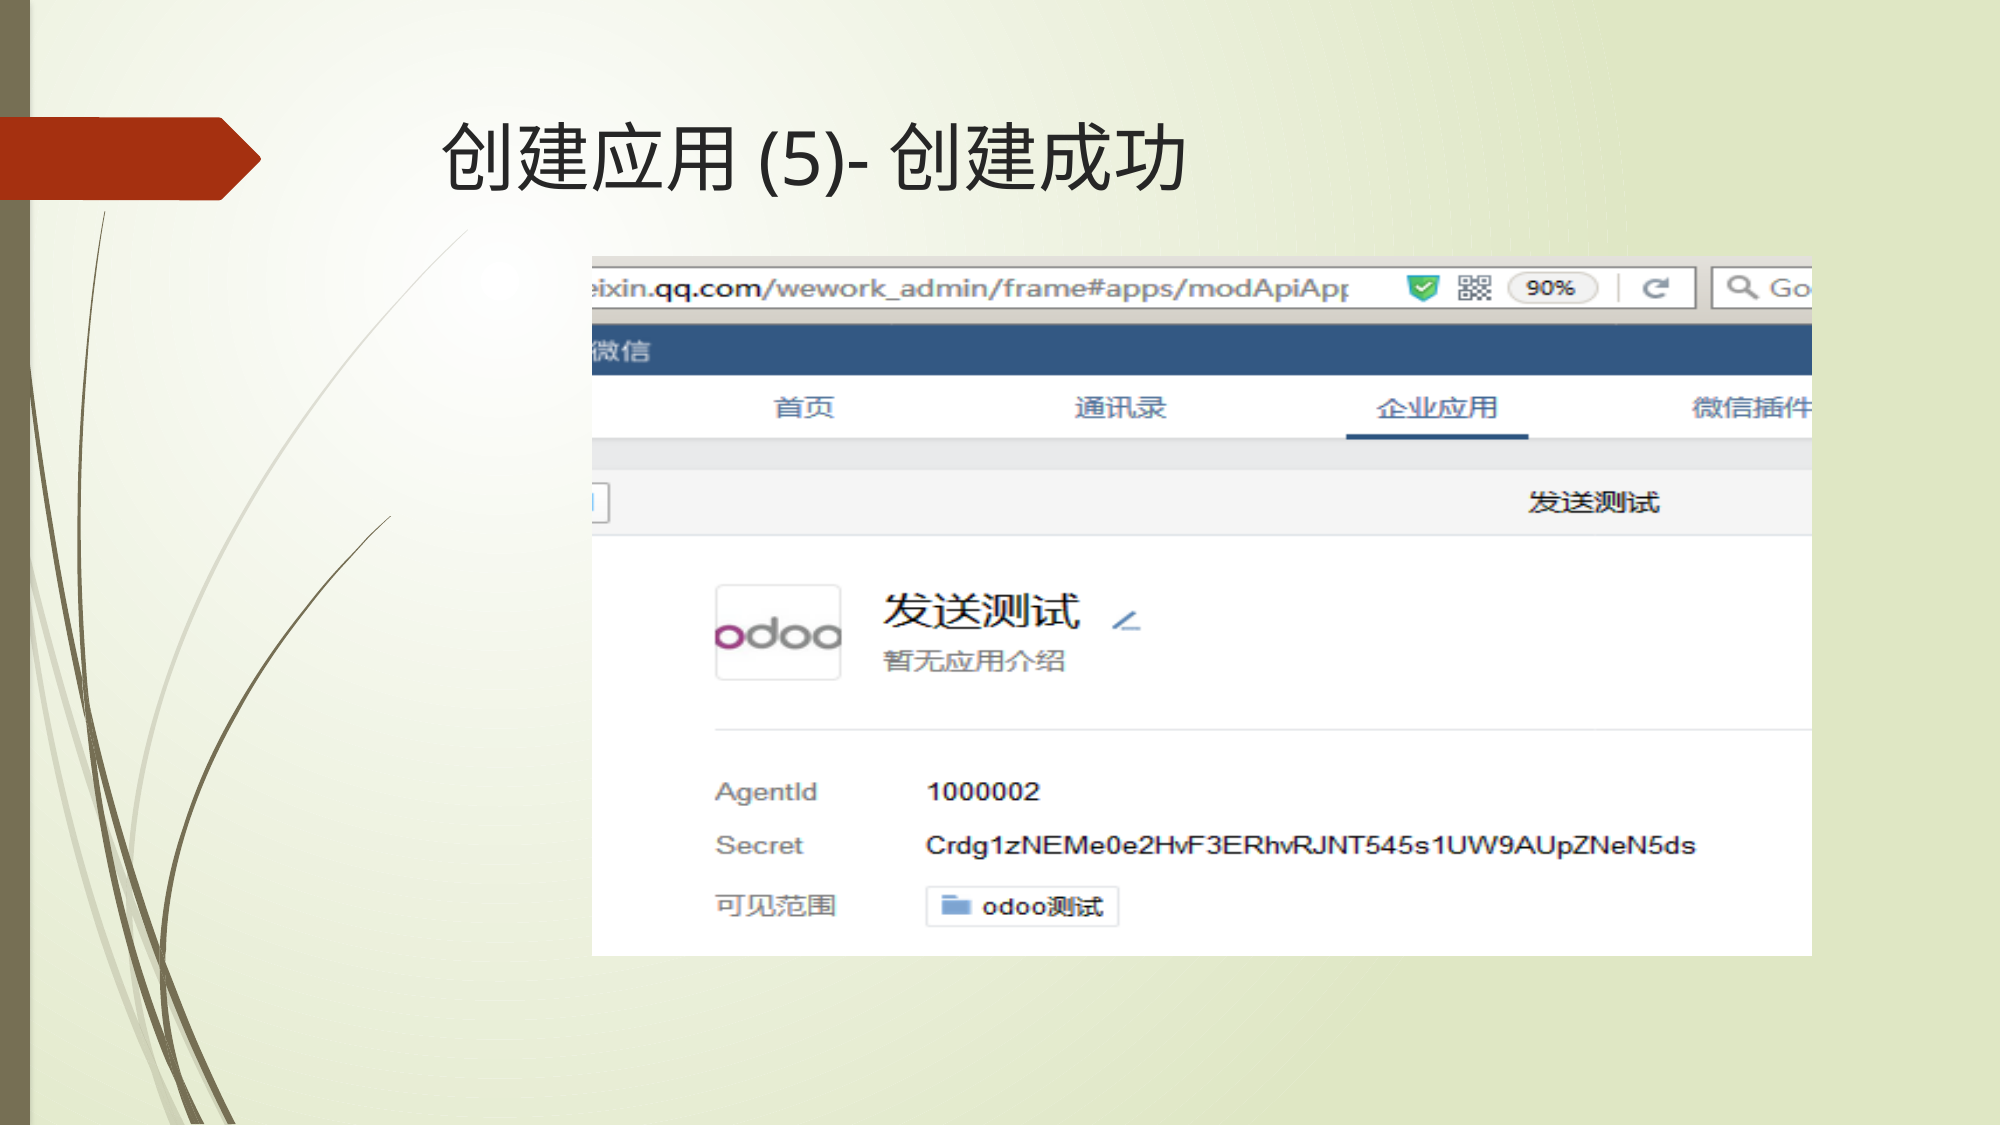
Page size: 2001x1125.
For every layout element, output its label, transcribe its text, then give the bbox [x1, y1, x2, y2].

list [424, 350, 1888, 970]
picture [591, 255, 1812, 956]
title 创建应用(5)-创建成功 [425, 102, 1888, 313]
